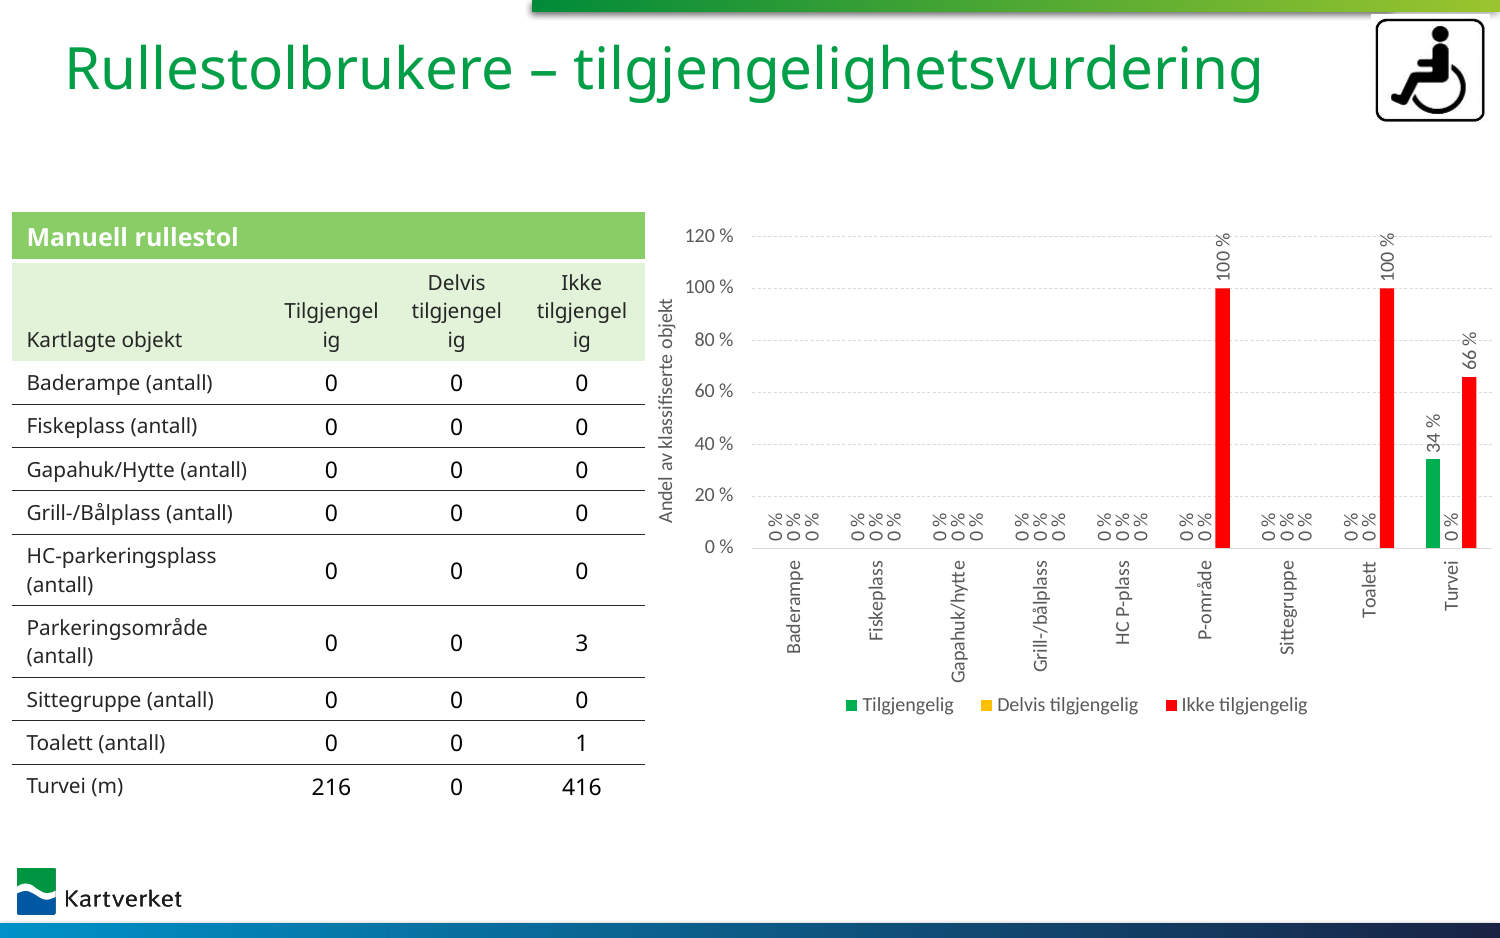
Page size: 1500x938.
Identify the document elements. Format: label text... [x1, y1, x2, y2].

table_cell 0 [394, 606, 519, 677]
table_cell Kartlagte objekt [12, 263, 269, 361]
table_cell 0 [519, 448, 638, 490]
table_cell Delvis tilgjengelig [394, 263, 519, 361]
table_cell HC-parkeringsplass (antall) [12, 535, 269, 605]
table_cell 0 [269, 678, 394, 720]
table_cell 0 [269, 491, 394, 534]
table_cell 0 [269, 535, 394, 605]
table_cell Toalett (antall) [12, 721, 269, 764]
text_box Rullestolbrukere – tilgjengelighetsvurdering [49, 12, 1372, 109]
table_cell Sittegruppe (antall) [12, 678, 269, 720]
table_header Manuell rullestol [12, 212, 645, 259]
table_cell 3 [519, 606, 638, 677]
table_cell 0 [269, 606, 394, 677]
table_cell 0 [269, 361, 394, 404]
table_cell 0 [394, 535, 519, 605]
table_cell 416 [519, 765, 645, 807]
table_cell 0 [394, 361, 519, 404]
table_cell 0 [519, 405, 638, 447]
table_cell 0 [394, 448, 519, 490]
table_cell 0 [394, 765, 519, 807]
table_cell 0 [394, 491, 519, 534]
table_cell 0 [519, 361, 638, 404]
table_cell Grill-/Bålplass (antall) [12, 491, 269, 534]
table_cell 0 [394, 678, 519, 720]
table_cell Tilgjengelig [269, 263, 394, 361]
picture [643, 218, 1500, 728]
table_cell Turvei (m) [12, 765, 269, 807]
table_cell Baderampe (antall) [12, 361, 269, 404]
table_cell 216 [269, 765, 394, 807]
table_cell 0 [269, 448, 394, 490]
table_cell Ikke tilgjengelig [519, 263, 638, 361]
table_cell 0 [394, 405, 519, 447]
picture [1371, 13, 1491, 127]
table_cell 0 [519, 535, 638, 605]
table_cell 1 [519, 721, 645, 764]
table_cell 0 [269, 721, 394, 764]
table_cell 0 [394, 721, 519, 764]
table_cell 0 [269, 405, 394, 447]
table_cell Parkeringsområde (antall) [12, 606, 269, 677]
table_cell Gapahuk/Hytte (antall) [12, 448, 269, 490]
table_cell 0 [519, 491, 638, 534]
table_cell 0 [519, 678, 638, 720]
table_cell Fiskeplass (antall) [12, 405, 269, 447]
